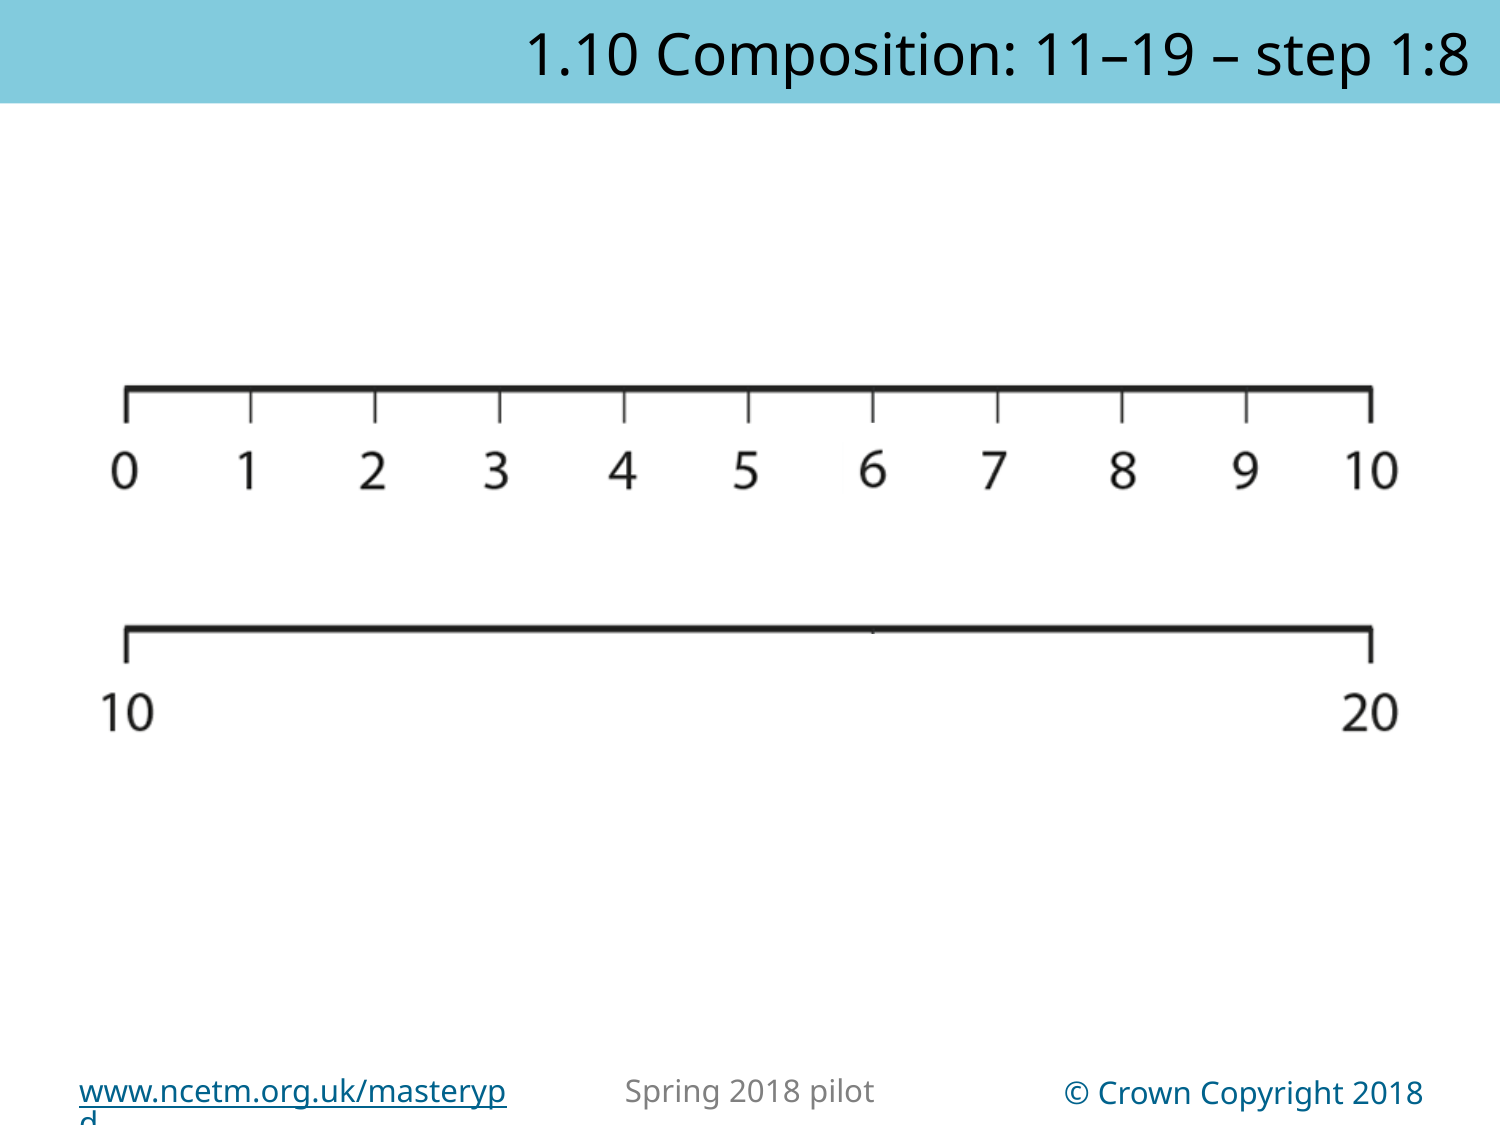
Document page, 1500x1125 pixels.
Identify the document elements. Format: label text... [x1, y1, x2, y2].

list 1.10 Composition: 11–19 – step 1:8 [0, 0, 1500, 104]
picture [97, 373, 1402, 528]
picture [97, 597, 1402, 752]
